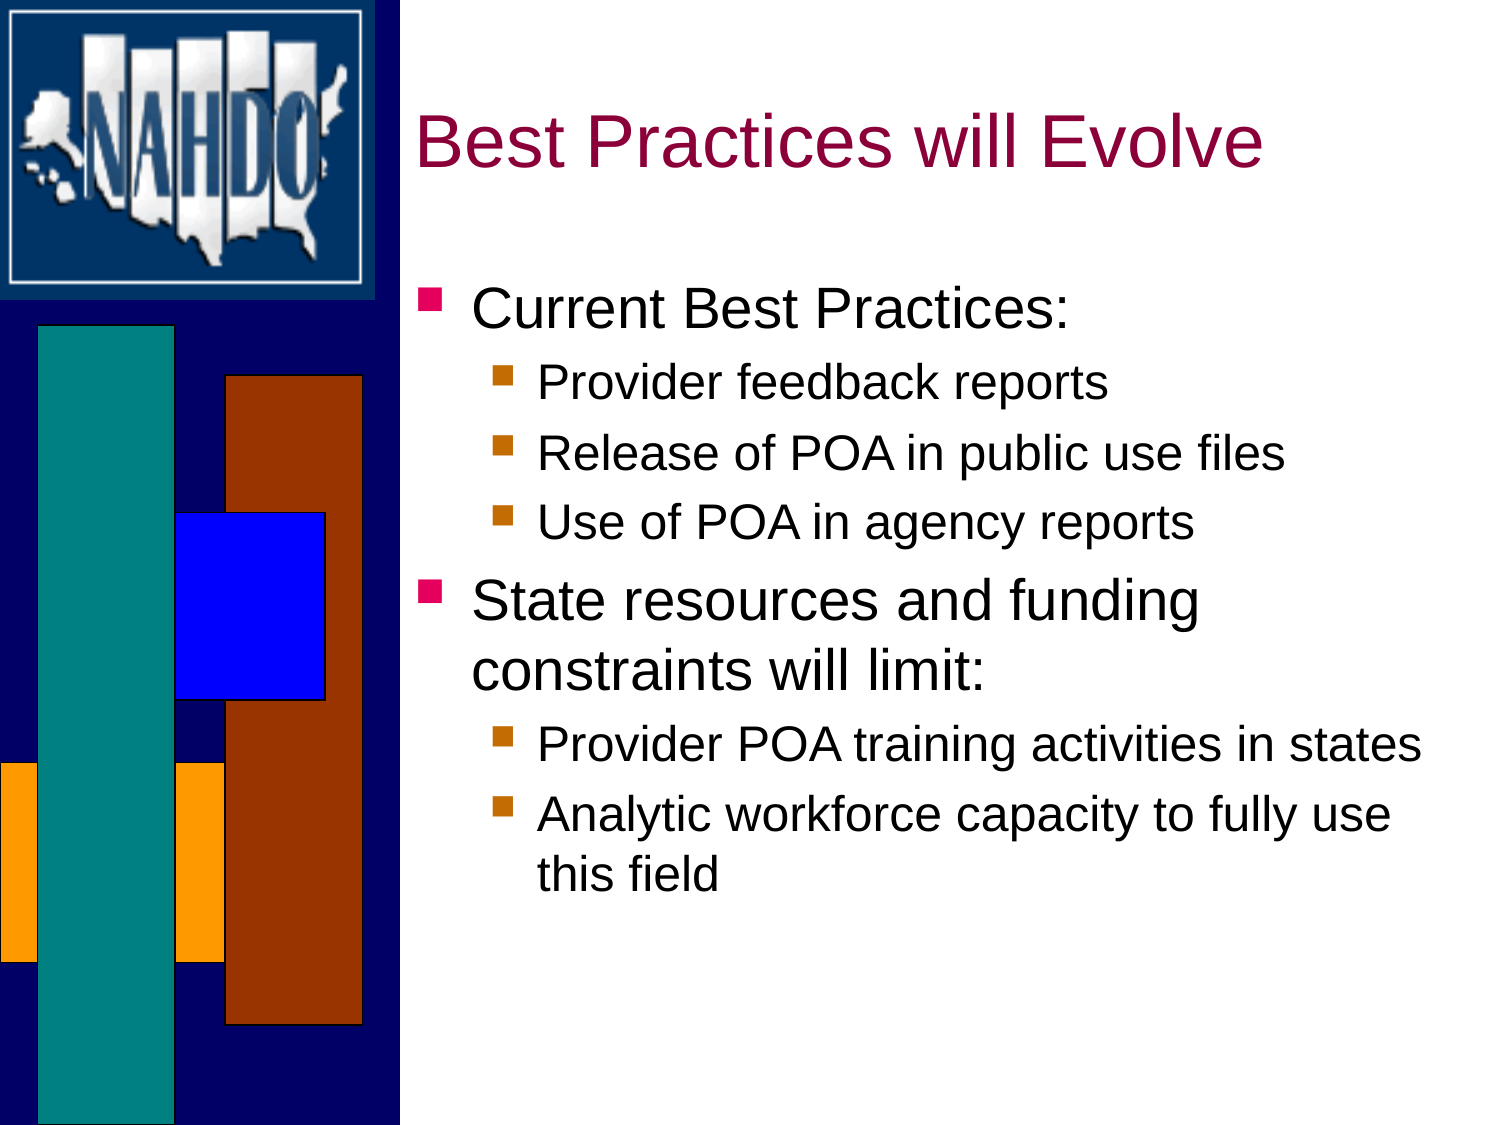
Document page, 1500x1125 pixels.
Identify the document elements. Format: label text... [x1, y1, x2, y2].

title Best Practices will Evolve [399, 37, 1451, 238]
list Current Best Practices: Provider feedback reports Release of POA in public use files Use of POA in agency reports State resources and funding constraints will limit: Provider POA training activities in states Analytic workforce capacity to fully use this field [399, 262, 1451, 1001]
picture [0, 0, 375, 300]
